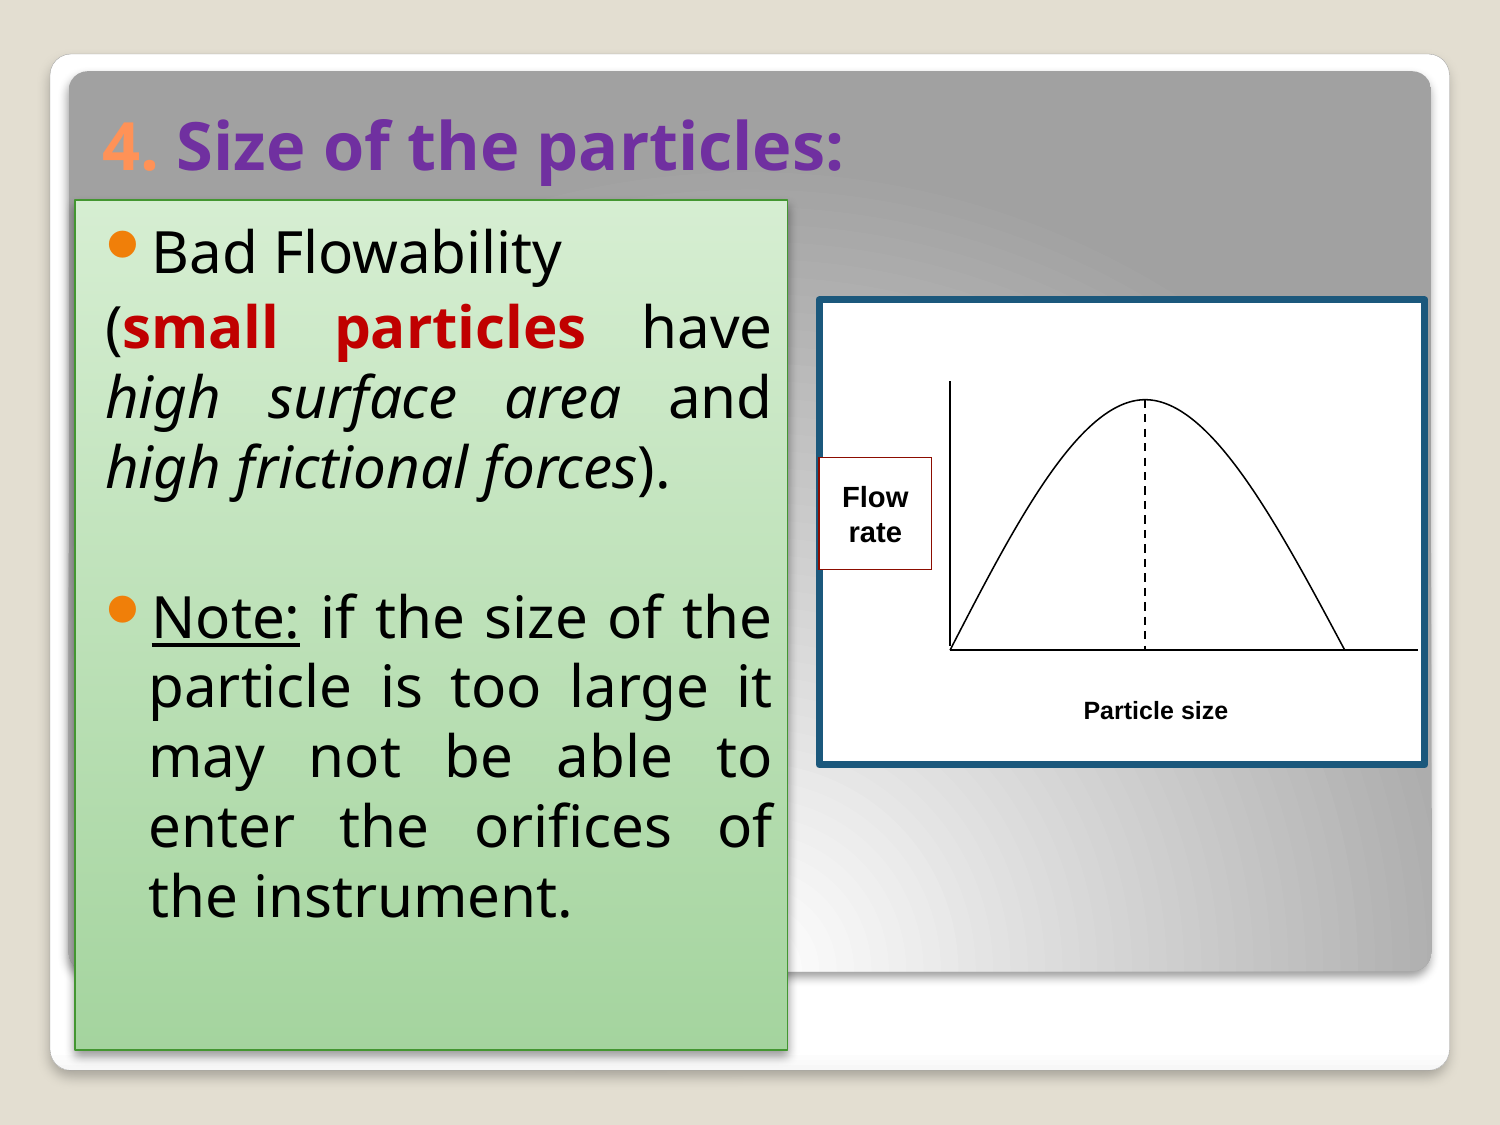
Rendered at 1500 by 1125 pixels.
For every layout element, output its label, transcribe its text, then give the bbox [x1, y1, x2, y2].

text_box Particle size [1037, 675, 1275, 745]
list Bad Flowability (small particles have high surface area and high frictional forces). Note: if the size of the particle is too large it may not be able to enter the orifices of the instrument. [74, 199, 788, 1051]
text_box [956, 399, 1145, 649]
text_box [1146, 399, 1345, 649]
text_box Flow rate [819, 457, 932, 570]
title 4. Size of the particles: [87, 75, 1430, 213]
text_box [816, 296, 1428, 768]
